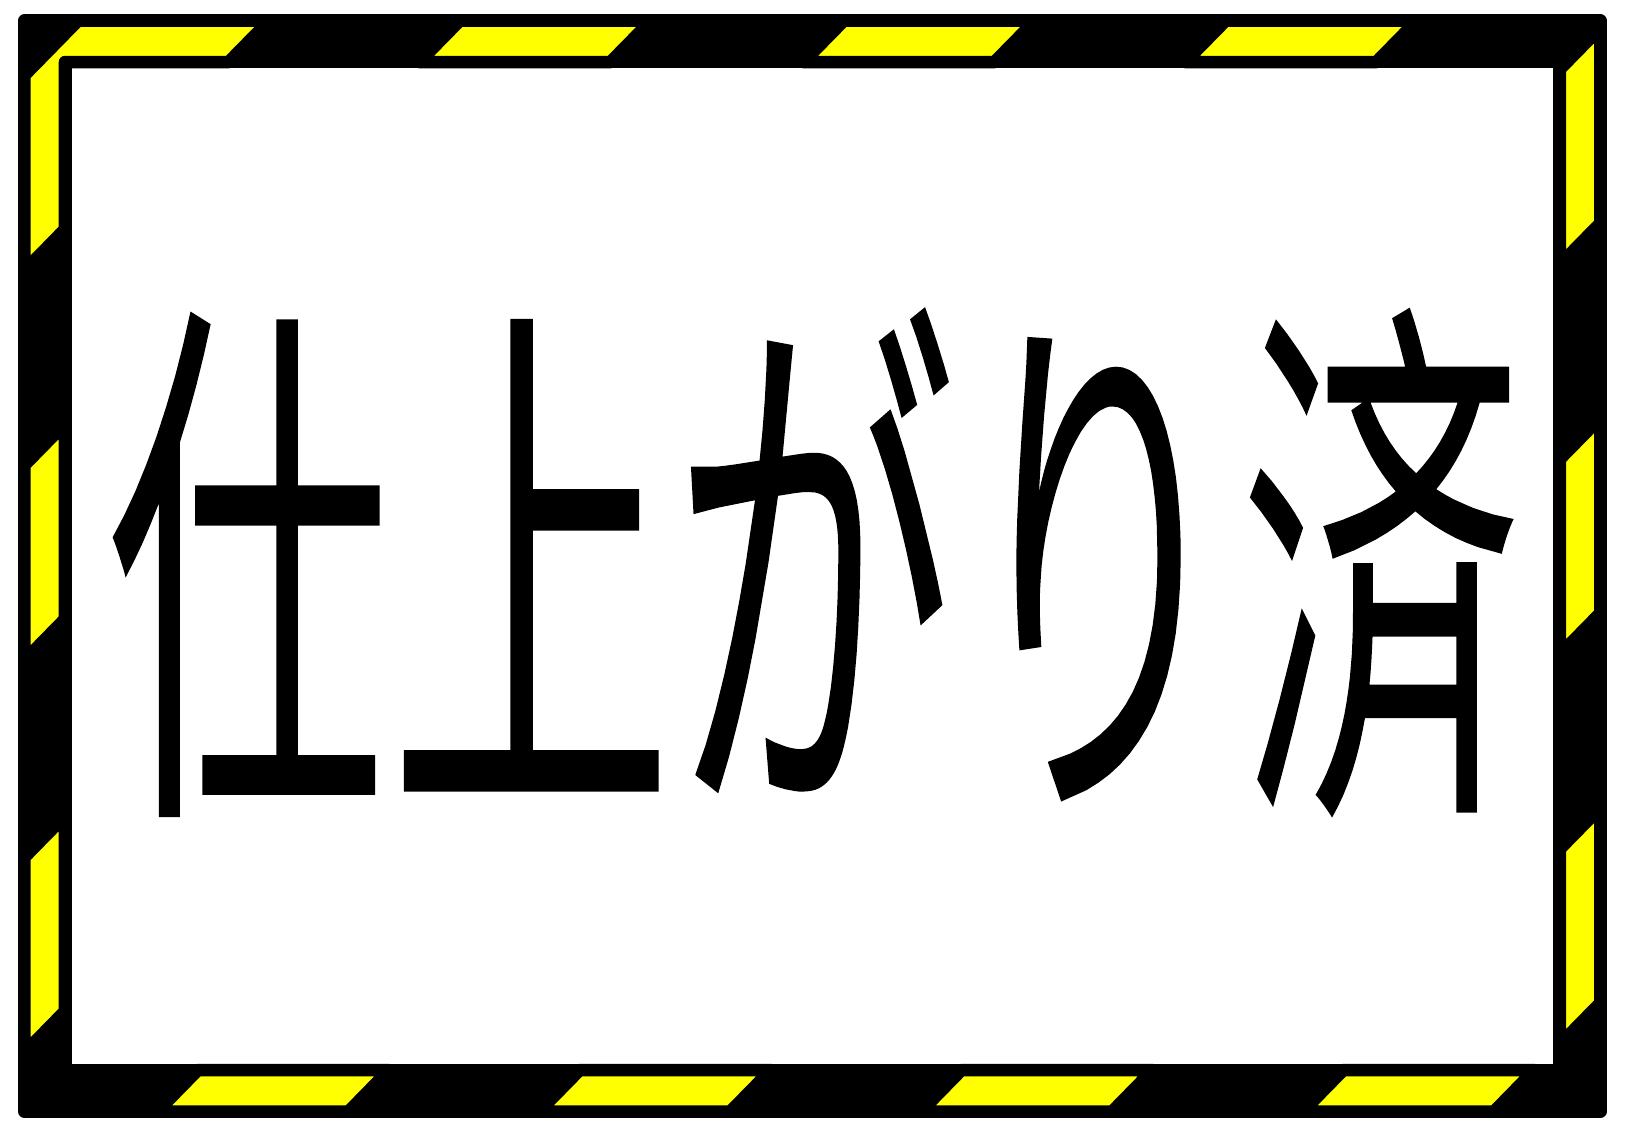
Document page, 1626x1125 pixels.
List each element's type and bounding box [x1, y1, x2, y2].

text_box [24, 20, 1601, 1112]
